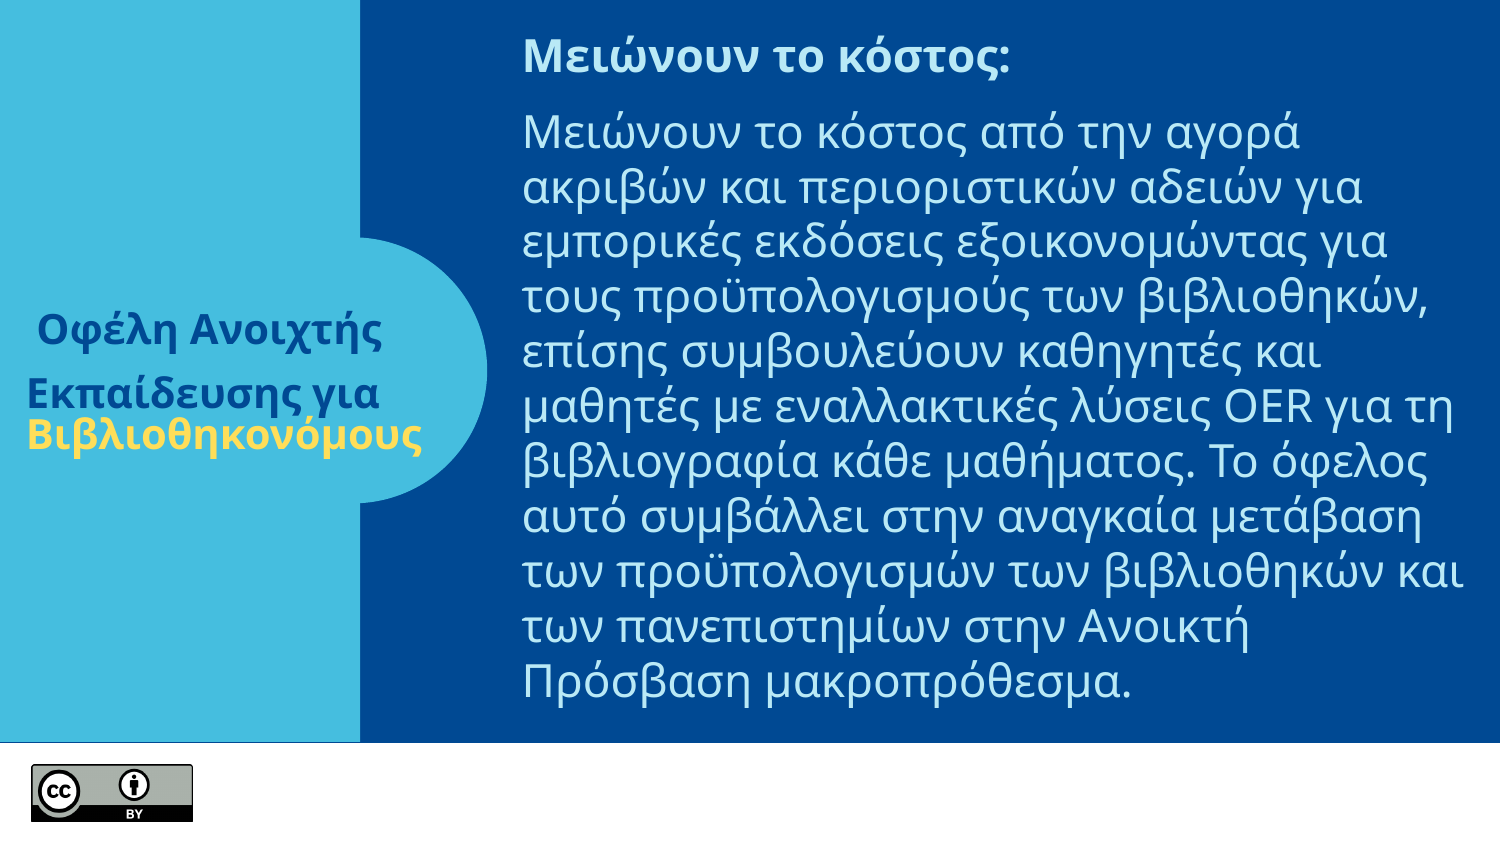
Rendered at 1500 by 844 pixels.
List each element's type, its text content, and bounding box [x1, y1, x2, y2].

text_box [0, 750, 1500, 844]
text_box [259, 237, 446, 274]
text_box Οφέλη Ανοιχτής Εκπαίδευσης για Βιβλιοθηκονόμους [10, 274, 488, 513]
picture [31, 764, 193, 822]
text_box Μειώνουν το κόστος: Μειώνουν το κόστος από την αγορά ακριβών και περιοριστικών αδειών για εμπορικές εκδόσεις εξοικονομώντας για τους προϋπολογισμούς των βιβλιοθηκών, επίσης συμβουλεύουν καθηγητές και μαθητές με εναλλακτικές λύσεις ΟΕR για τη βιβλιογραφία κάθε μαθήματος. Το όφελος αυτό συμβάλλει στην αναγκαία μετάβαση των προϋπολογισμών των βιβλιοθηκών και των πανεπιστημίων στην Ανοικτή Πρόσβαση μακροπρόθεσμα. [506, 11, 1481, 722]
text_box [0, 0, 361, 742]
